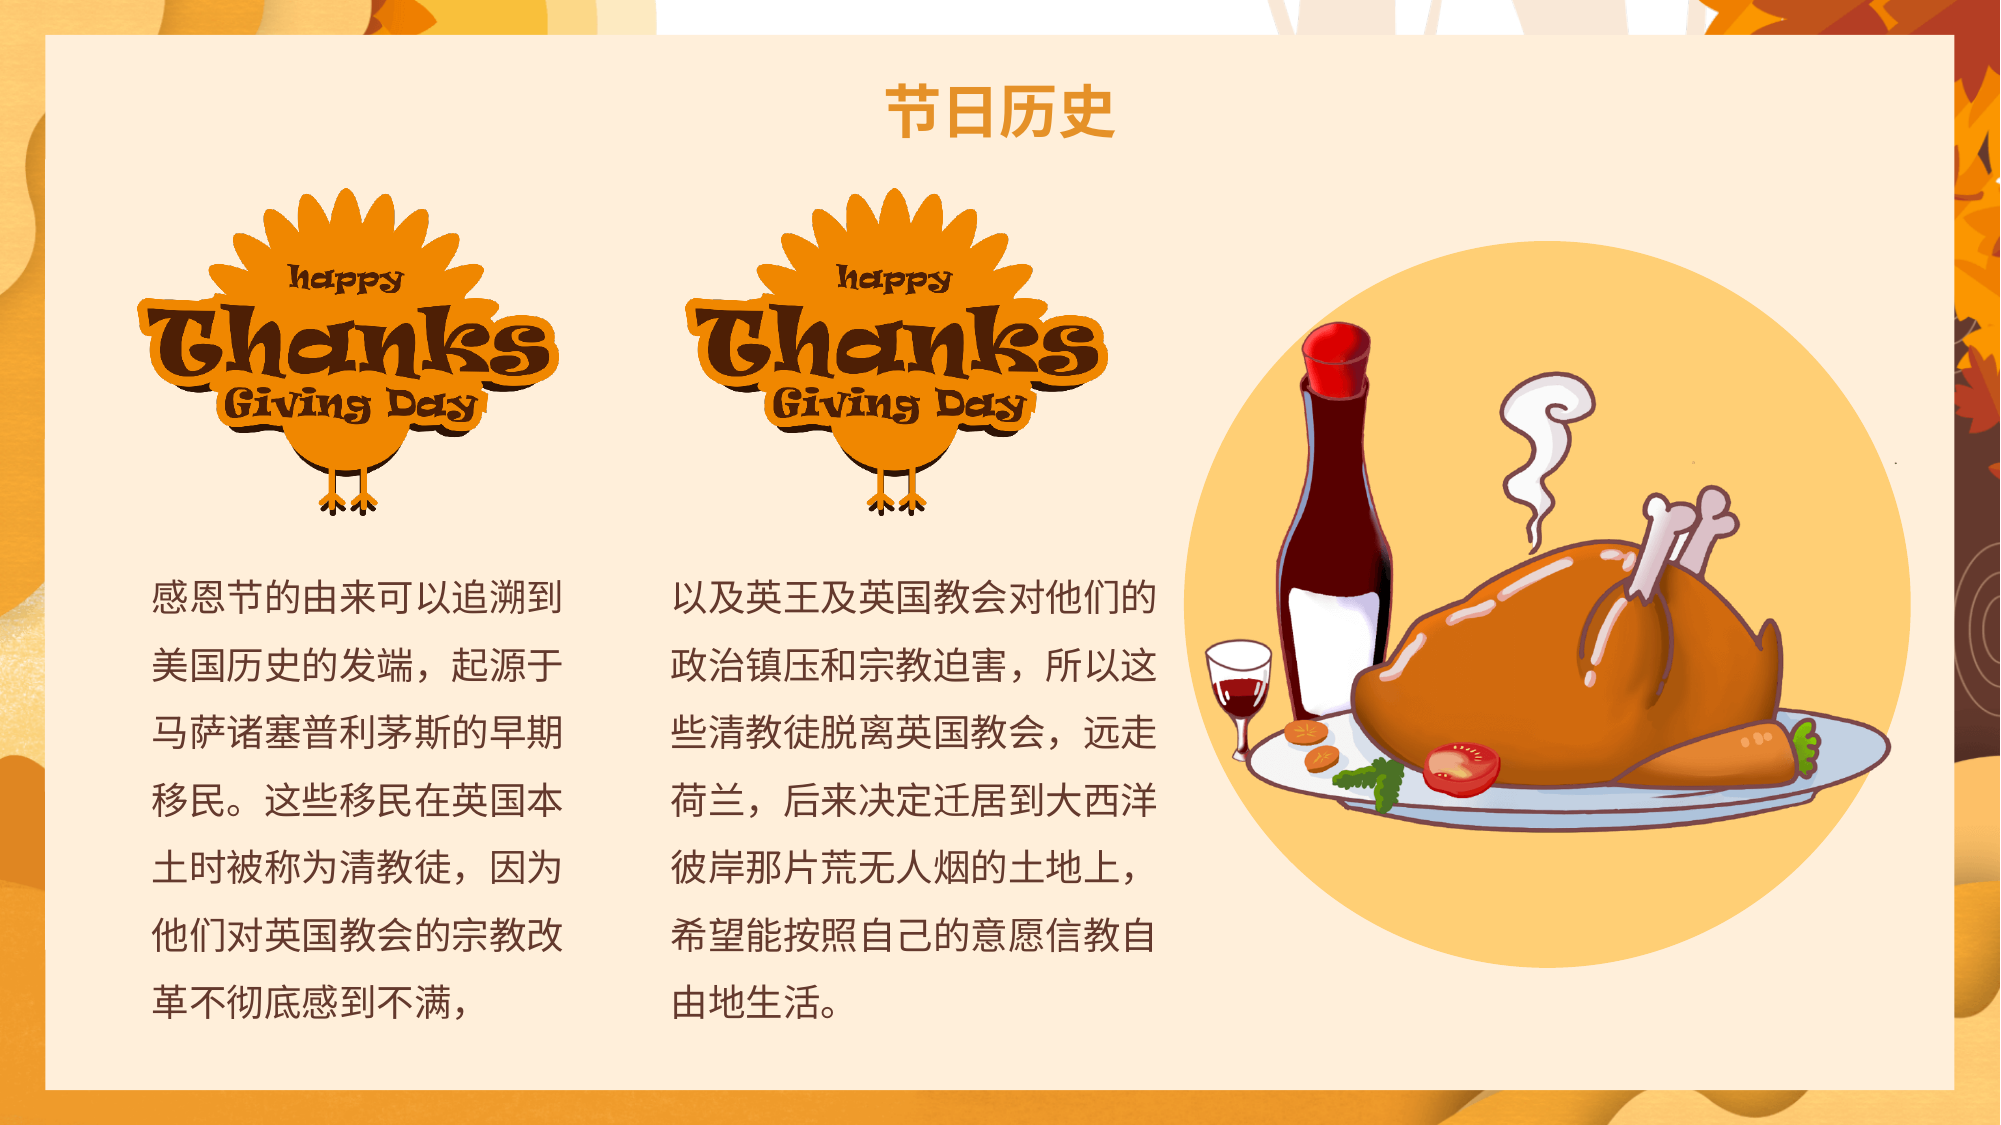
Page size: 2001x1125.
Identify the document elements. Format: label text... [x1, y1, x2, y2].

picture [685, 188, 1108, 517]
picture [136, 188, 559, 517]
text_box 节日历史 [868, 67, 1058, 153]
picture [0, 0, 2000, 1125]
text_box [1058, 47, 2000, 1014]
text_box 感恩节的由来可以追溯到美国历史的发端，起源于马萨诸塞普利茅斯的早期移民。这些移民在英国本土时被称为清教徒，因为他们对英国教会的宗教改革不彻底感到不满， [137, 544, 617, 1032]
text_box 以及英王及英国教会对他们的政治镇压和宗教迫害，所以这些清教徒脱离英国教会，远走荷兰，后来决定迁居到大西洋彼岸那片荒无人烟的土地上，希望能按照自己的意愿信教自由地生活。 [655, 544, 1174, 1032]
